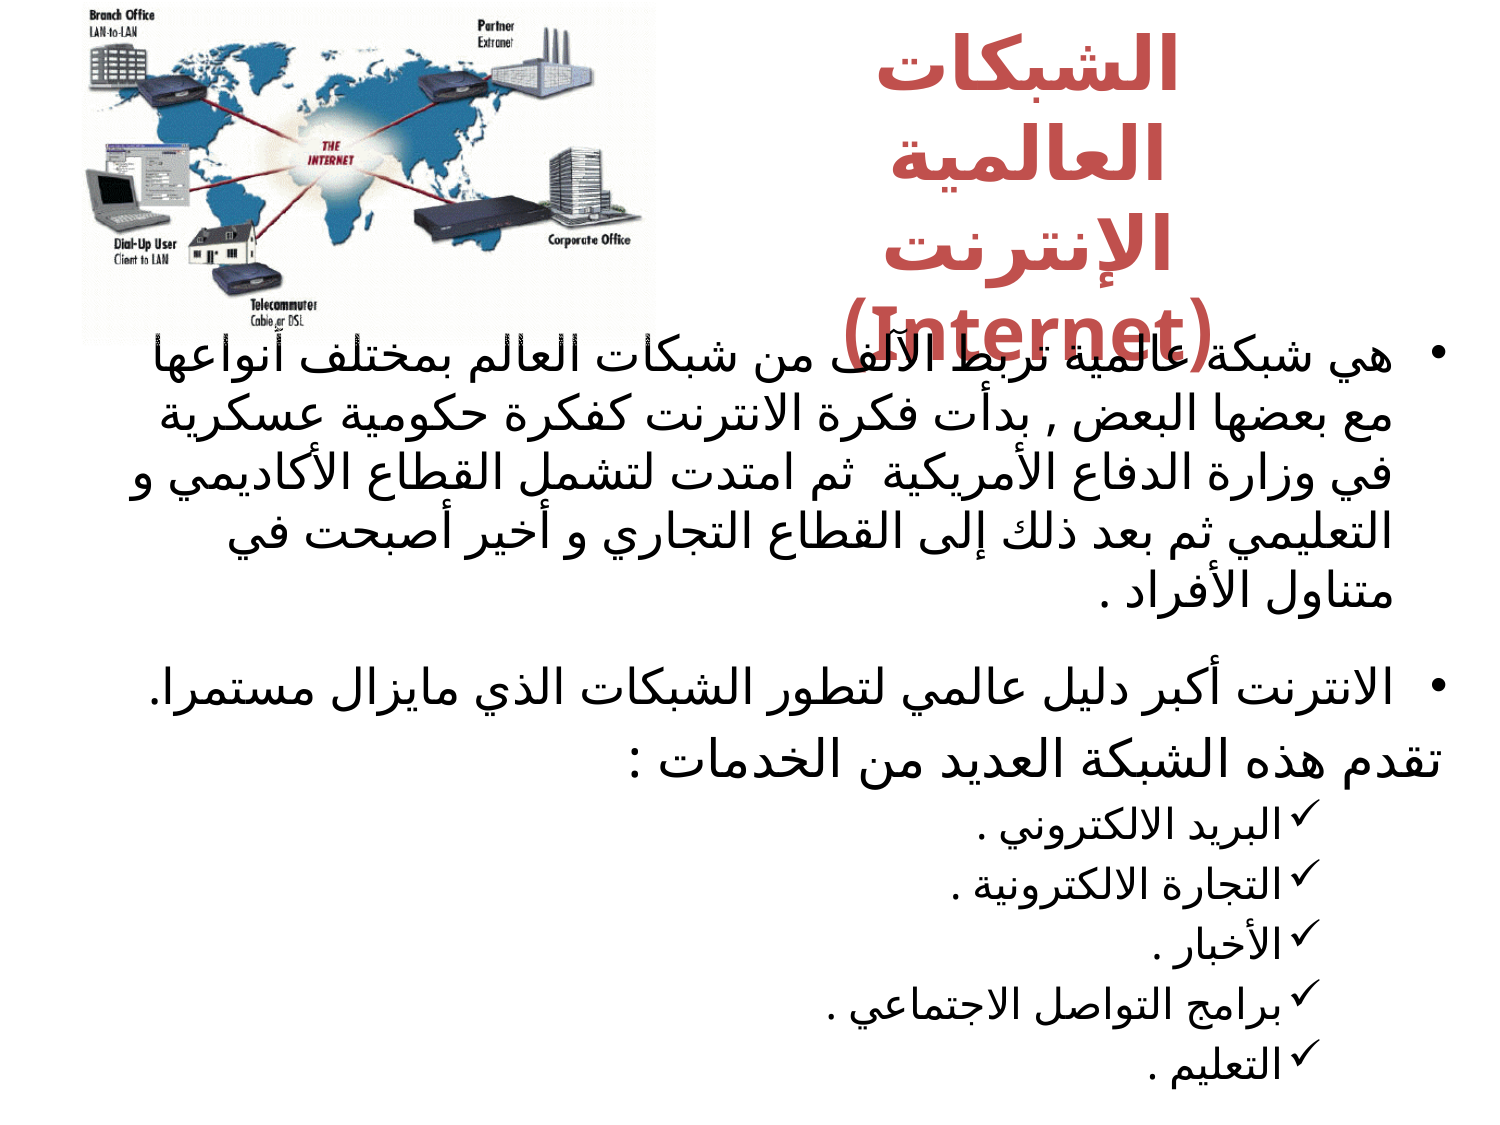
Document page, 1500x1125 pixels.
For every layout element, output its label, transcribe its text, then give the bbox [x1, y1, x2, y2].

list هي شبكة عالمية تربط الآلف من شبكات العالم بمختلف أنواعها مع بعضها البعض , بدأت فكرة الانترنت كفكرة حكومية عسكرية في وزارة الدفاع الأمريكية ثم امتدت لتشمل القطاع الأكاديمي و التعليمي ثم بعد ذلك إلى القطاع التجاري و أخير أصبحت في متناول الأفراد . الانترنت أكبر دليل عالمي لتطور الشبكات الذي مايزال مستمرا. تقدم هذه الشبكة العديد من الخدمات : البريد الالكتروني . التجارة الالكترونية . الأخبار . برامج التواصل الاجتماعي . التعليم . [75, 314, 1459, 1106]
title الشبكات العالمية الإنترنت (Internet) [726, 101, 1331, 290]
picture [71, 0, 684, 352]
